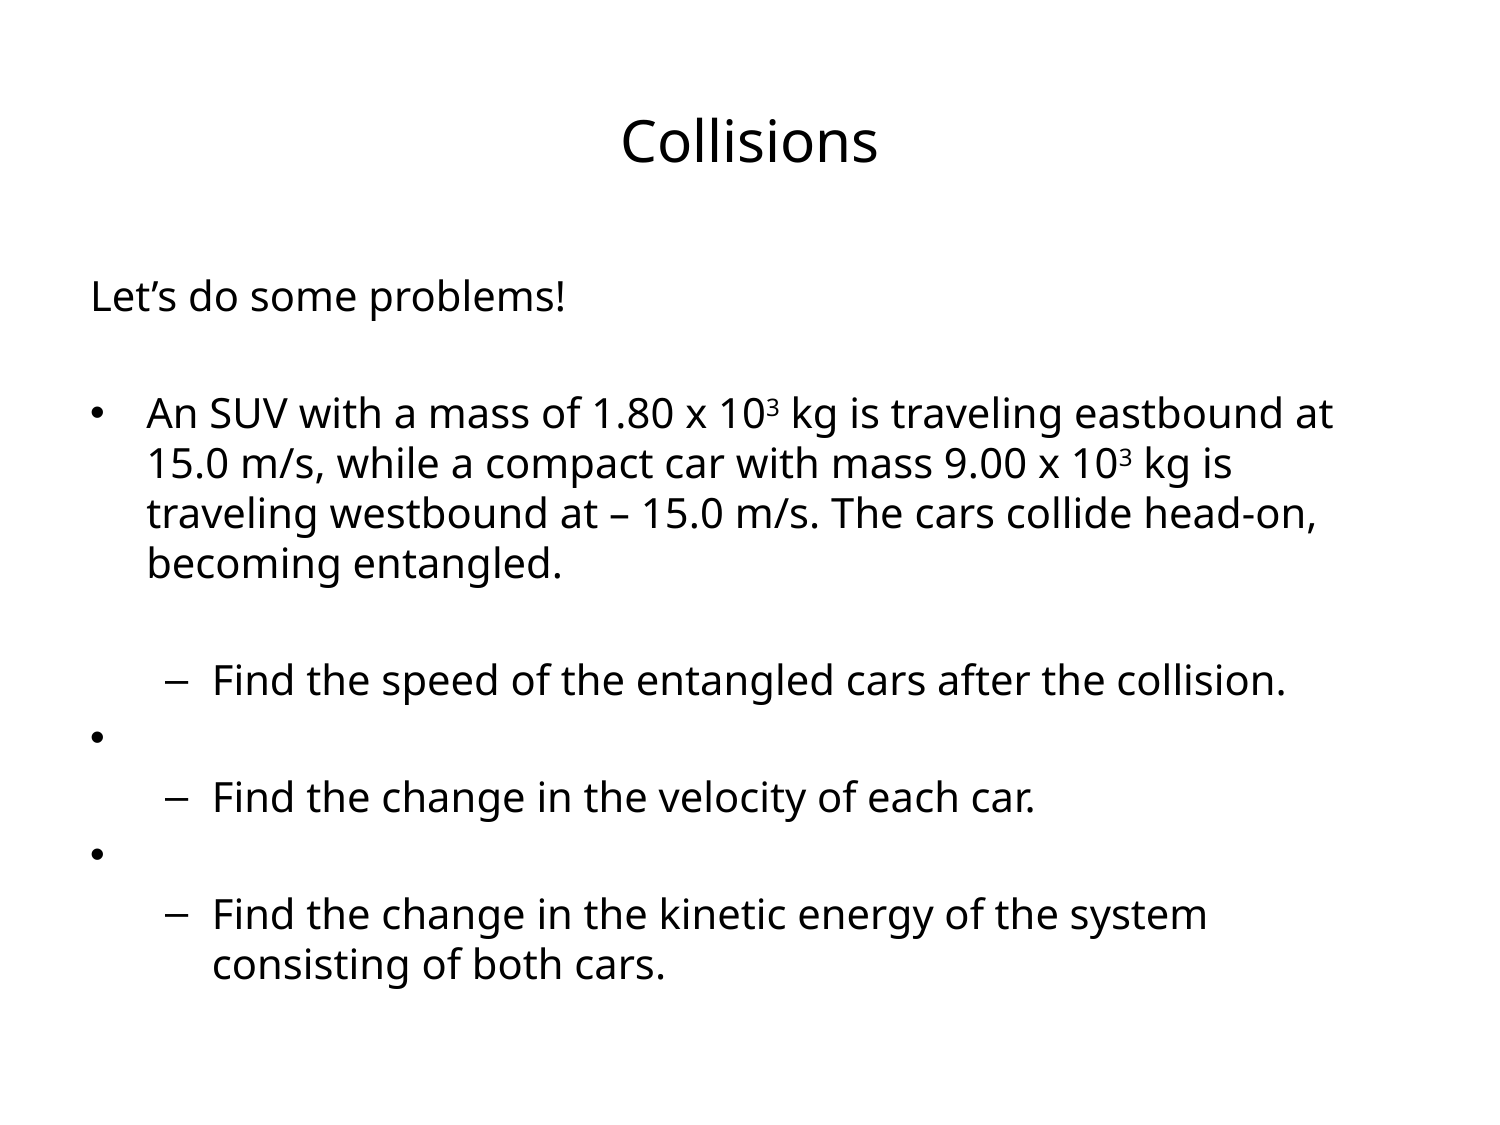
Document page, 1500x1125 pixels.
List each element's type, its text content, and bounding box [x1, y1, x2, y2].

title Collisions [75, 45, 1425, 233]
list Let’s do some problems! An SUV with a mass of 1.80 x 103 kg is traveling eastbound at 15.0 m/s, while a compact car with mass 9.00 x 103 kg is traveling westbound at – 15.0 m/s. The cars collide head-on, becoming entangled. Find the speed of the entangled cars after the collision. Find the change in the velocity of each car. Find the change in the kinetic energy of the system consisting of both cars. [75, 262, 1425, 1037]
